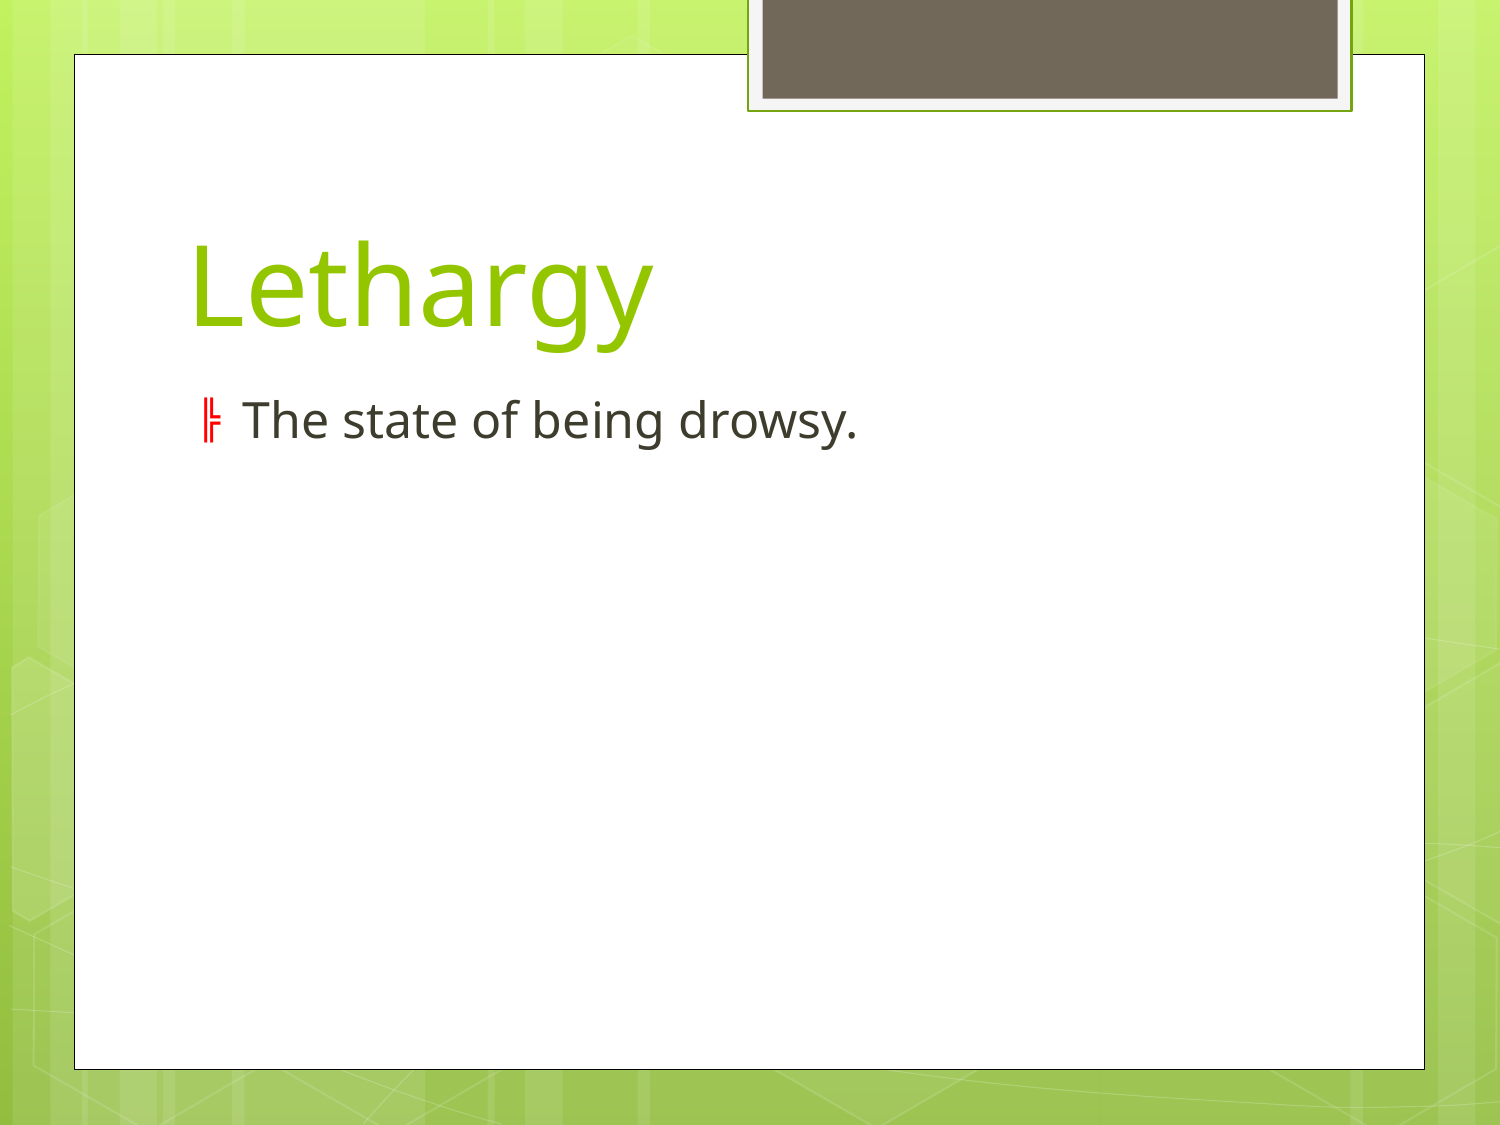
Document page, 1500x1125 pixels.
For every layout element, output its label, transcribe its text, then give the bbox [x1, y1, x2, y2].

title Lethargy [171, 168, 1324, 357]
list The state of being drowsy. [171, 381, 1283, 957]
